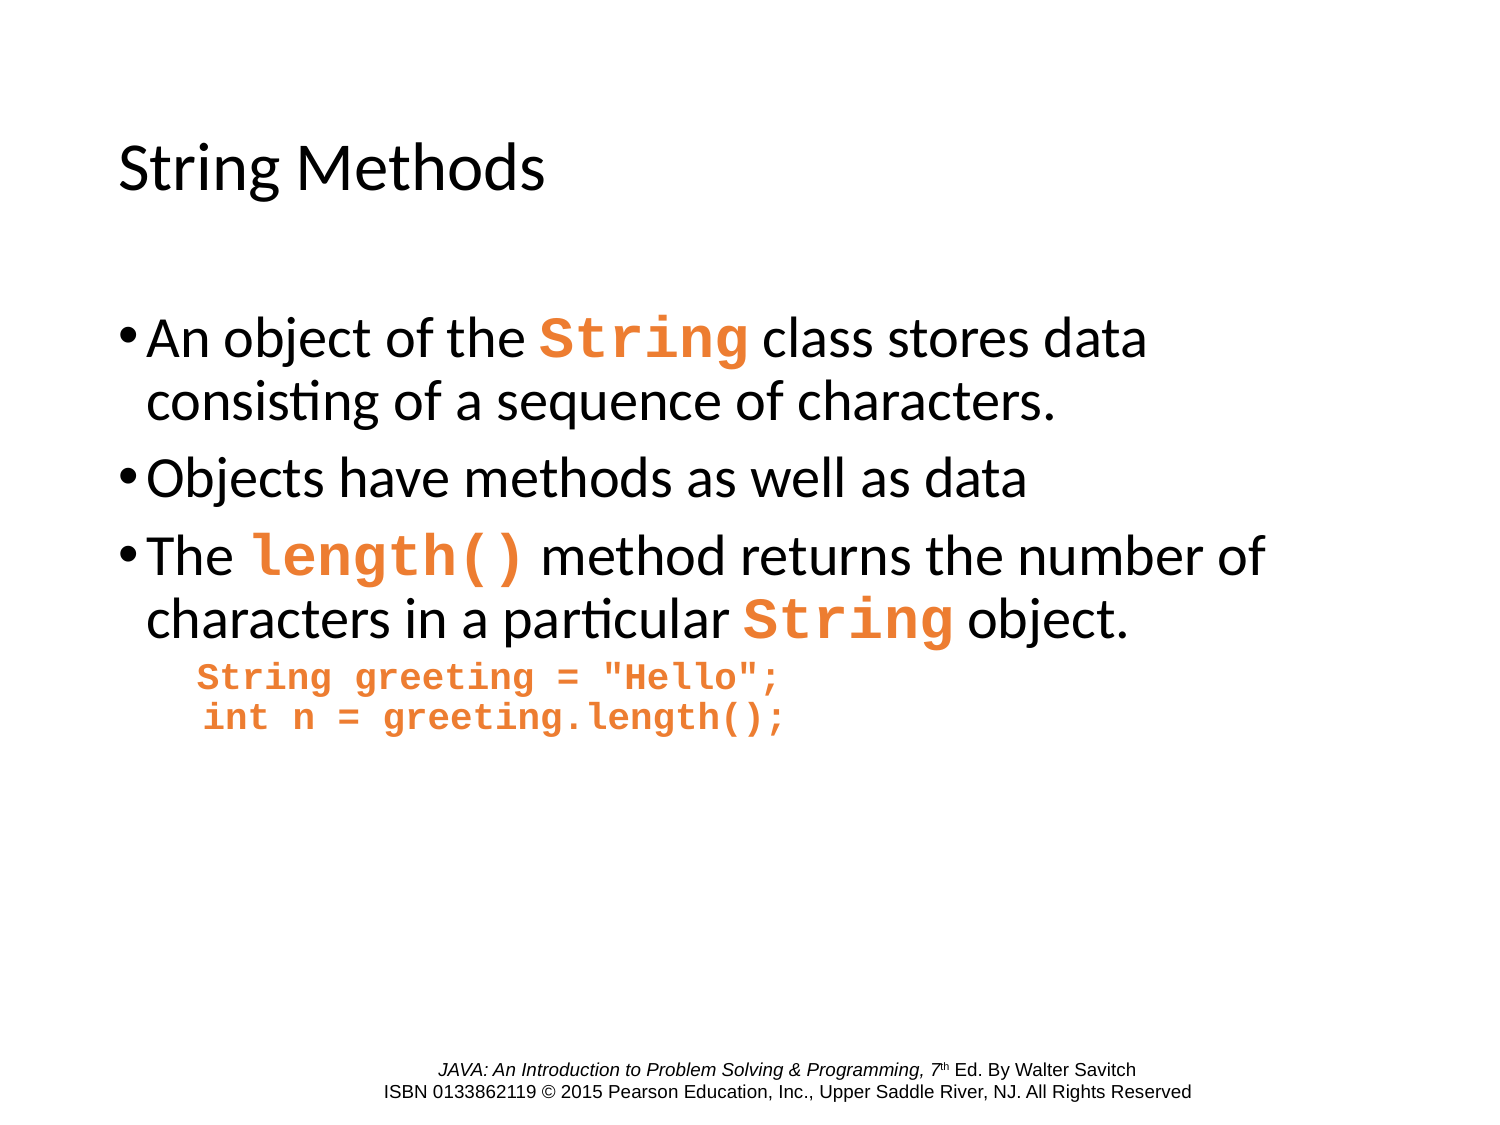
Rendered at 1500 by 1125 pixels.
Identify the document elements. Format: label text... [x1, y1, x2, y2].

title String Methods [103, 59, 1397, 278]
list An object of the String class stores data consisting of a sequence of characters. Objects have methods as well as data The length() method returns the number of characters in a particular String object. String greeting = "Hello"; int n = greeting.length(); [103, 299, 1397, 1014]
